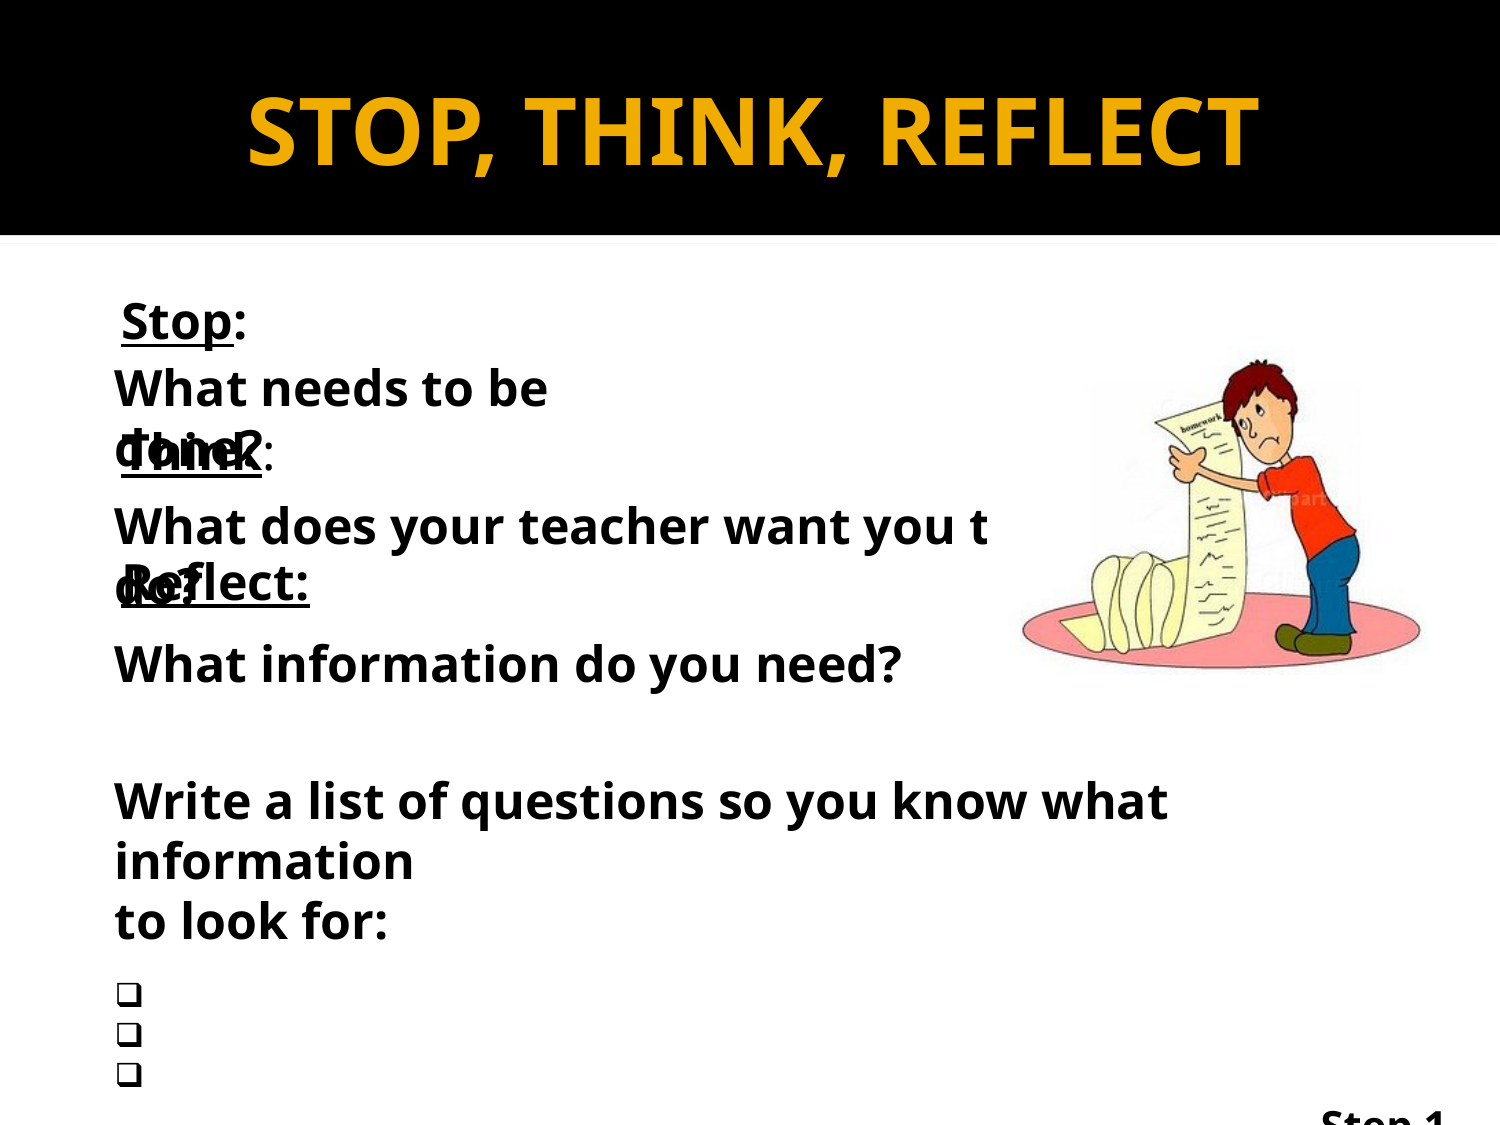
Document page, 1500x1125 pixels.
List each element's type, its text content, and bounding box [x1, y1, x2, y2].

list Stop: Think: Reflect: [37, 274, 1463, 1076]
picture [987, 324, 1468, 675]
title STOP, THINK, REFLECT [75, 25, 1425, 231]
text_box Write a list of questions so you know what information to look for: Step 1 [99, 762, 1463, 1125]
text_box What needs to be done? [99, 349, 675, 484]
text_box What information do you need? [99, 624, 1150, 700]
text_box What does your teacher want you to do? [99, 487, 981, 623]
